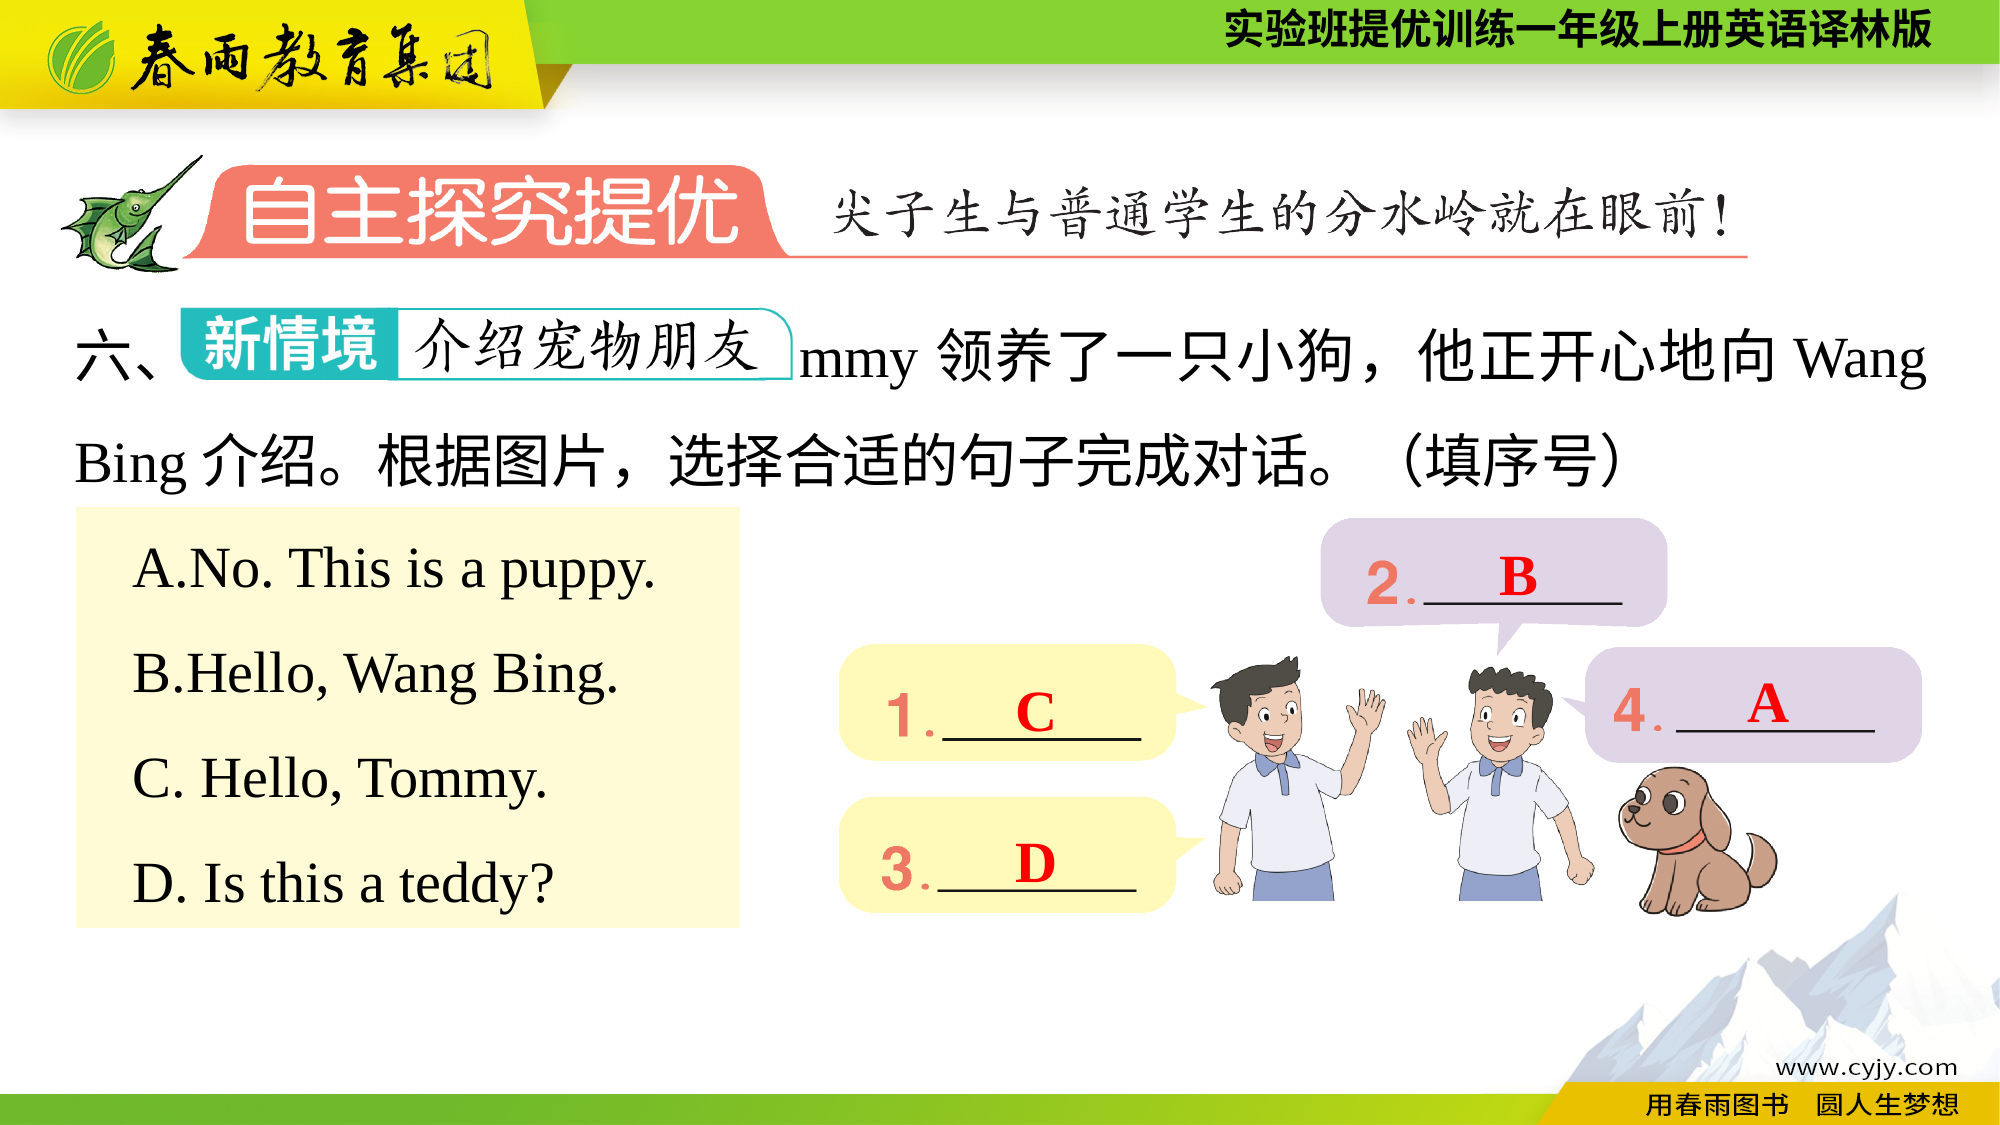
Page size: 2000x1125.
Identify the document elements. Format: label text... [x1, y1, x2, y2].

picture [0, 0, 2000, 1125]
list 六、 Tommy领养了一只小狗，他正开心地向Wang Bing介绍。根据图片，选择合适的句子完成对话。（填序号） No. This is a puppy. Hello, Wang Bing. C. Hello, Tommy. D. Is this a teddy? [59, 276, 1944, 929]
